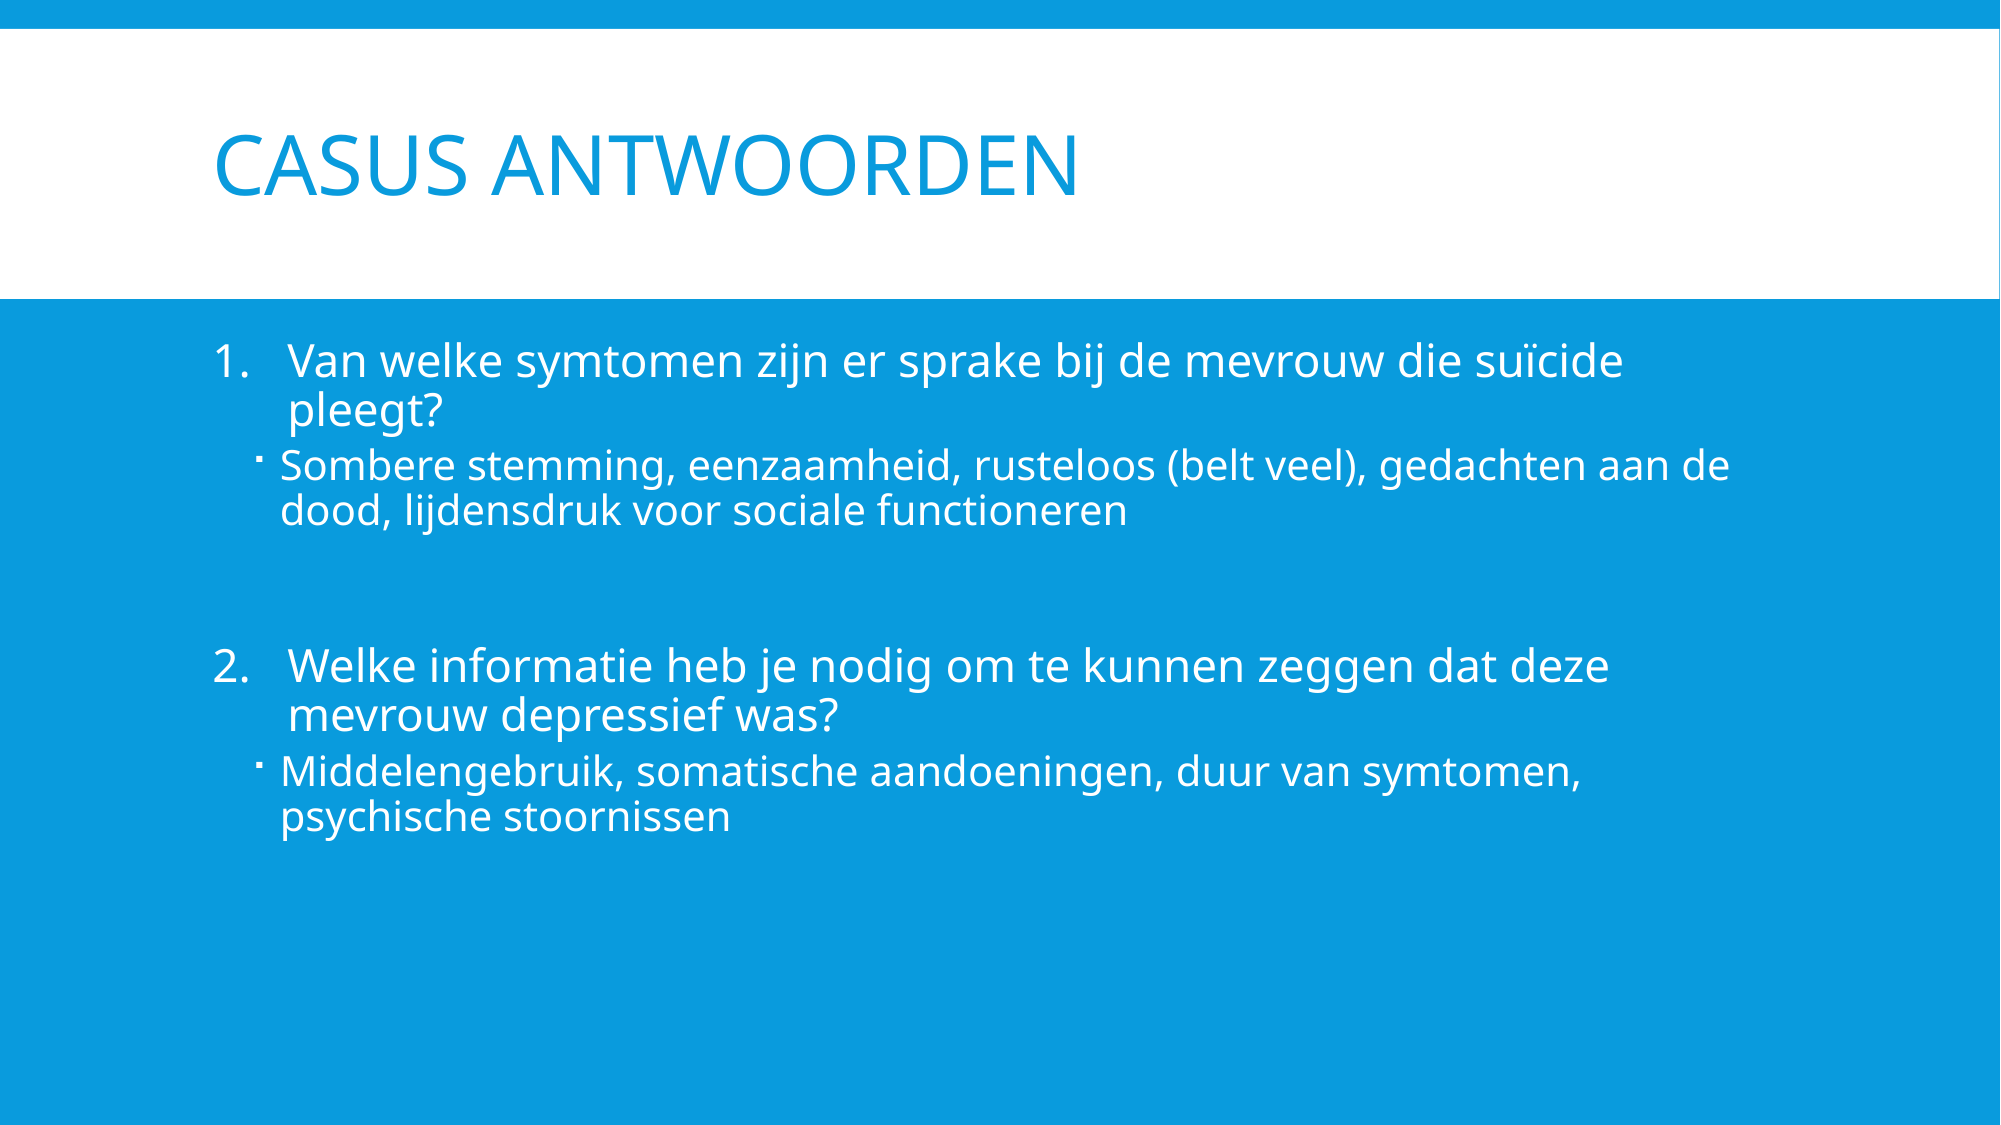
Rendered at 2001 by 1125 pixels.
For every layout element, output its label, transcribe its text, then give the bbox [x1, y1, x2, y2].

title Casus antwoorden [197, 46, 1803, 295]
list Van welke symtomen zijn er sprake bij de mevrouw die suïcide pleegt? Sombere stemming, eenzaamheid, rusteloos (belt veel), gedachten aan de dood, lijdensdruk voor sociale functioneren Welke informatie heb je nodig om te kunnen zeggen dat deze mevrouw depressief was? Middelengebruik, somatische aandoeningen, duur van symtomen, psychische stoornissen [197, 329, 1803, 1020]
